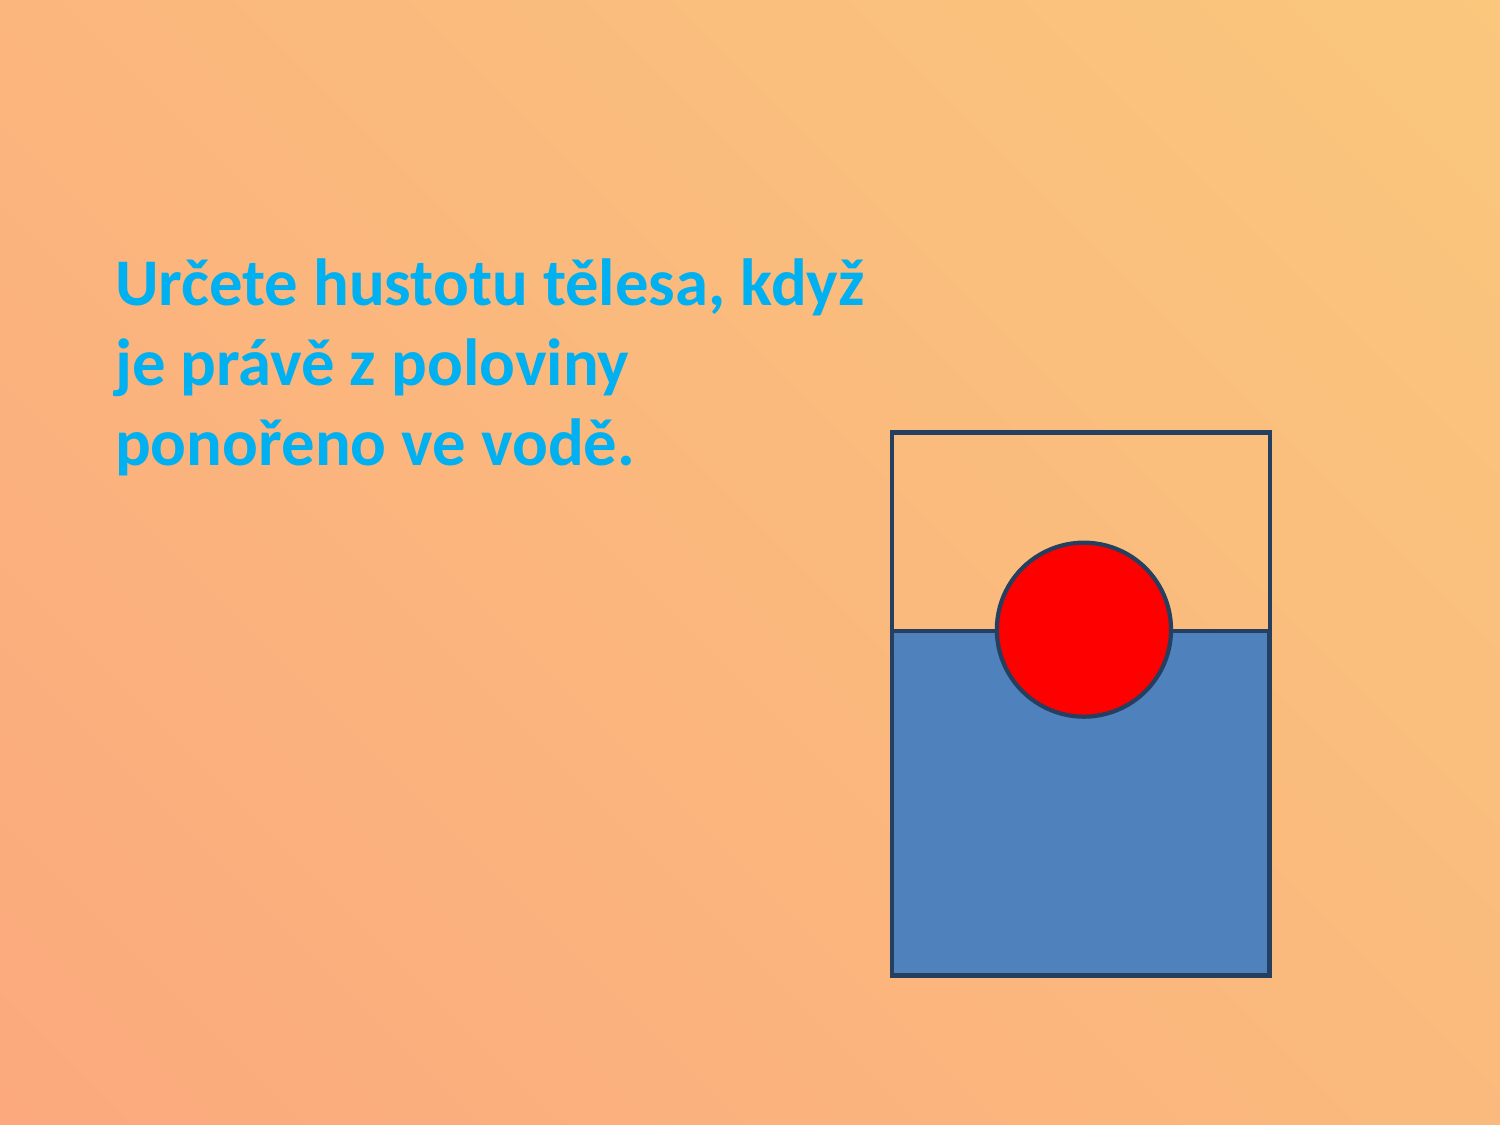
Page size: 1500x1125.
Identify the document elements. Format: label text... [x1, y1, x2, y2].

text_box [891, 432, 1270, 977]
text_box Určete hustotu tělesa, když je právě z poloviny ponořeno ve vodě. [100, 231, 928, 487]
